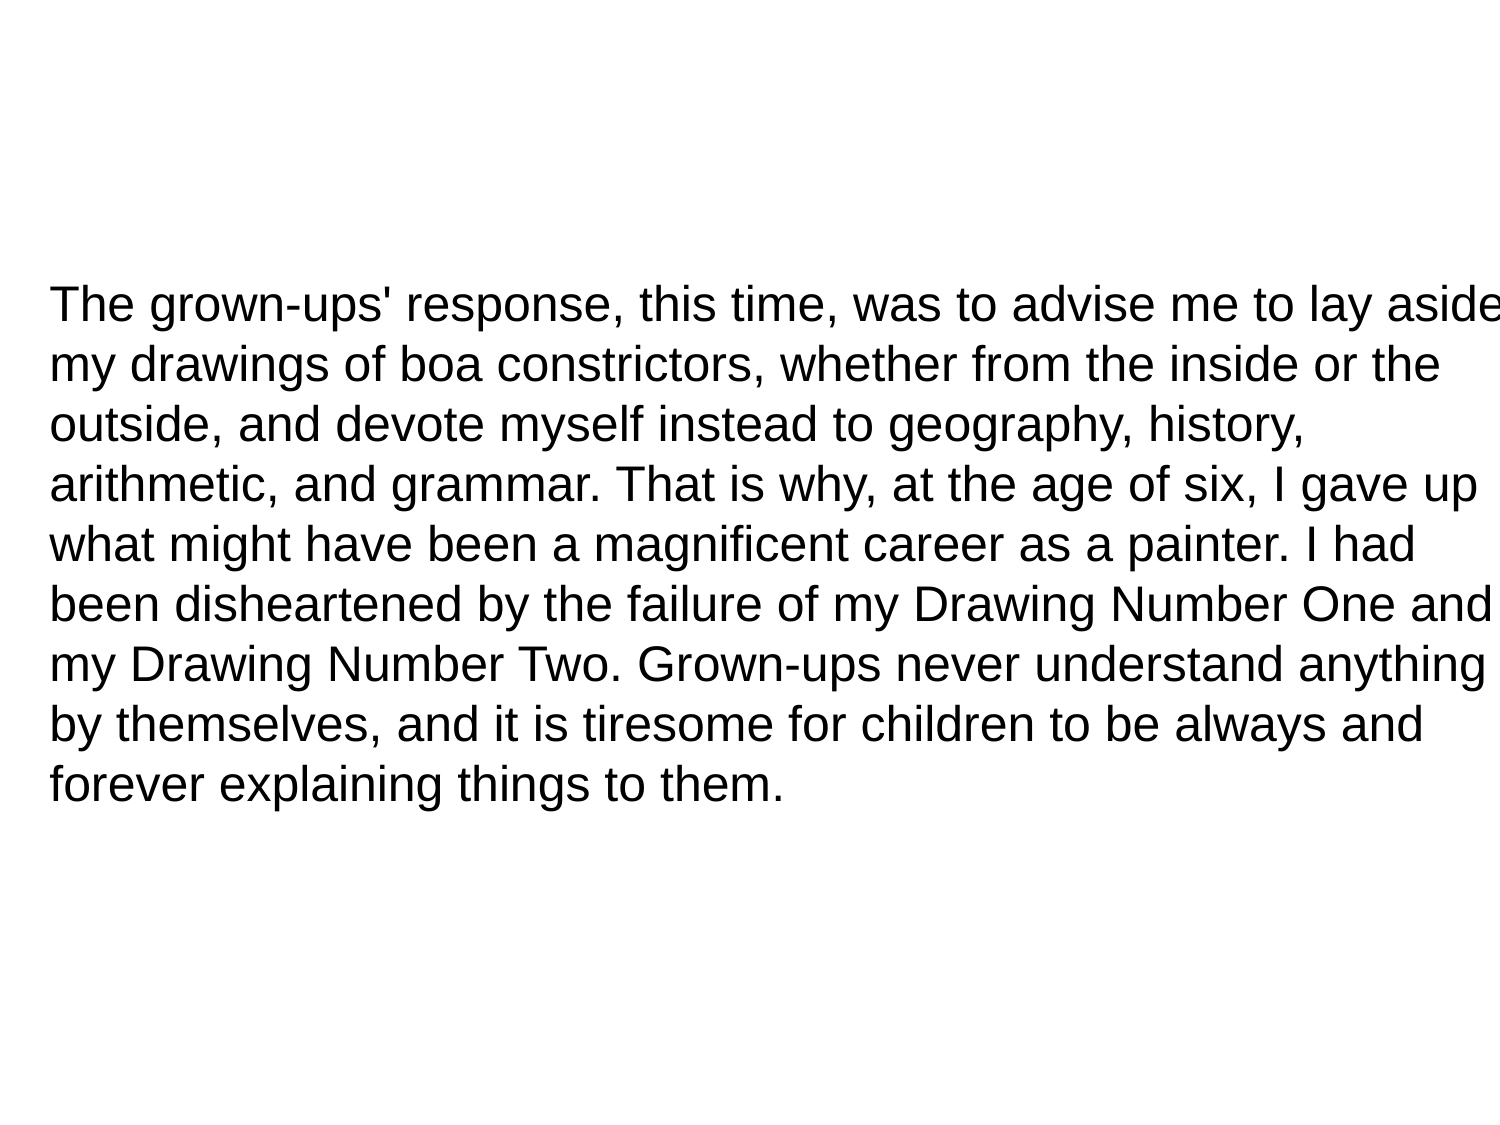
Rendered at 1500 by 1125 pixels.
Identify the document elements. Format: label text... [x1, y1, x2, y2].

text_box The grown-ups' response, this time, was to advise me to lay aside my drawings of boa constrictors, whether from the inside or the outside, and devote myself instead to geography, history, arithmetic, and grammar. That is why, at the age of six, I gave up what might have been a magnificent career as a painter. I had been disheartened by the failure of my Drawing Number One and my Drawing Number Two. Grown-ups never understand anything by themselves, and it is tiresome for children to be always and forever explaining things to them. [34, 256, 1500, 827]
